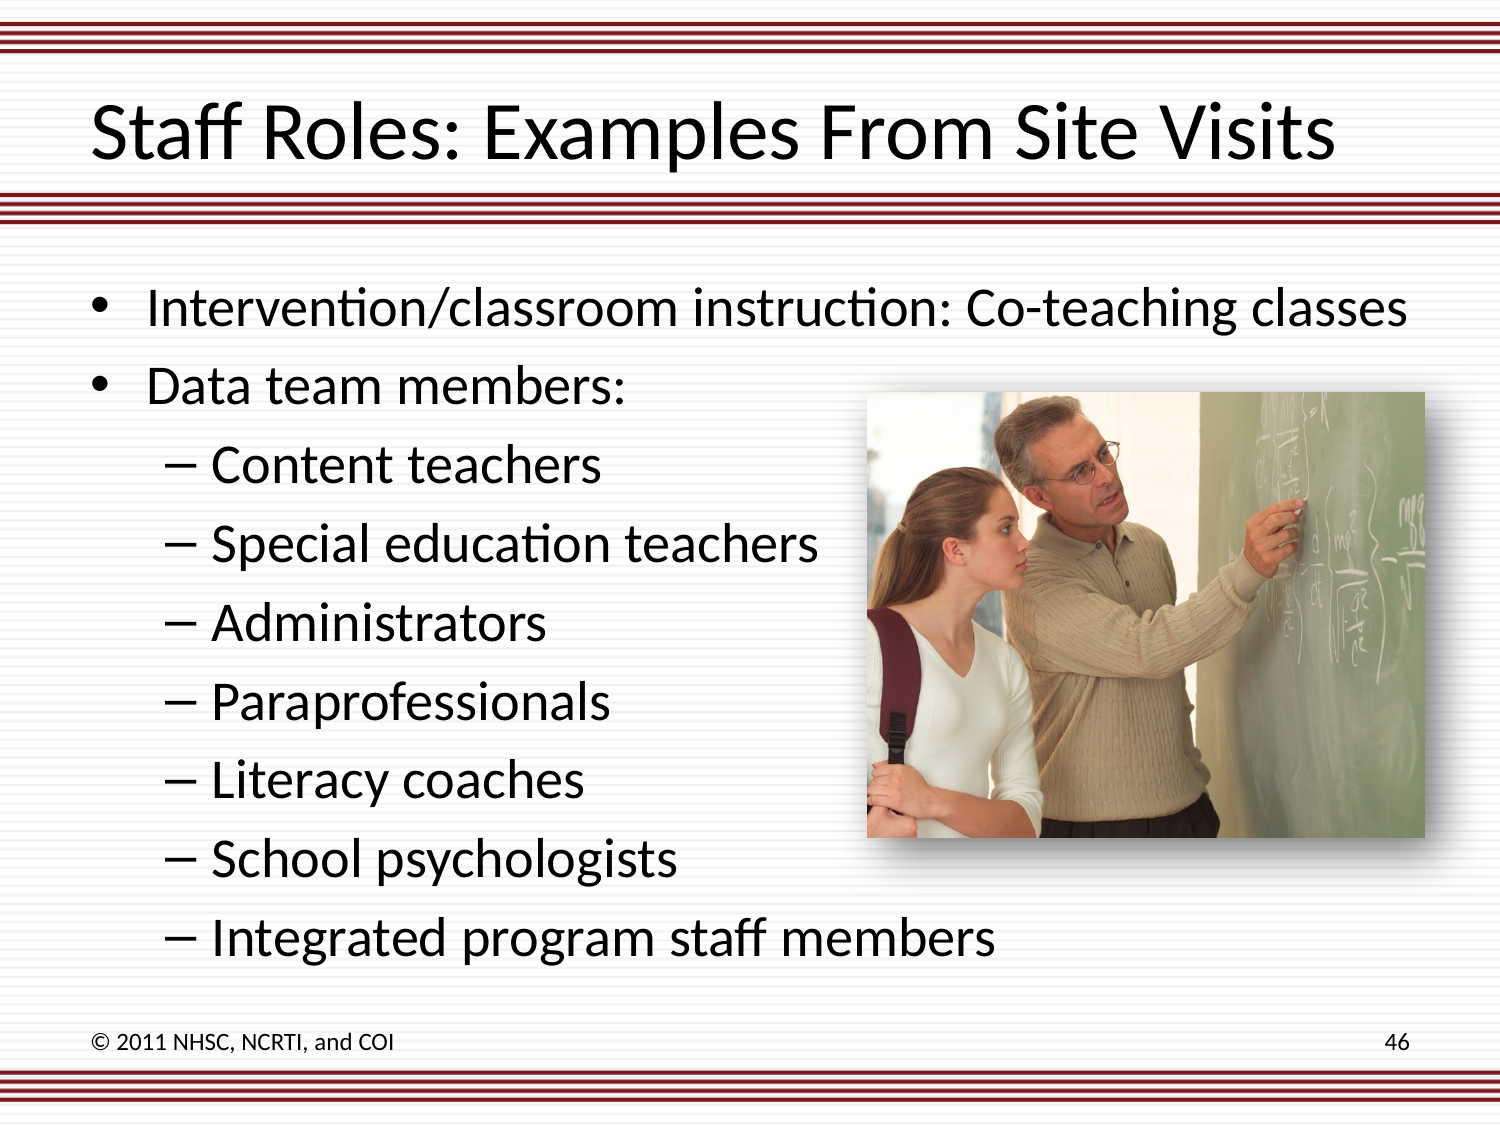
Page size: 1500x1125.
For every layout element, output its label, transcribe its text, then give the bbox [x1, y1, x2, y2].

slide_number 46 [1074, 1010, 1425, 1071]
title Staff Roles: Examples From Site Visits [74, 44, 1426, 209]
list Intervention/classroom instruction: Co-teaching classes Data team members: Content teachers Special education teachers Administrators Paraprofessionals Literacy coaches School psychologists Integrated program staff members [74, 262, 1426, 1006]
footer © 2011 NHSC, NCRTI, and COI [75, 1010, 550, 1071]
picture [0, 0, 1500, 1125]
